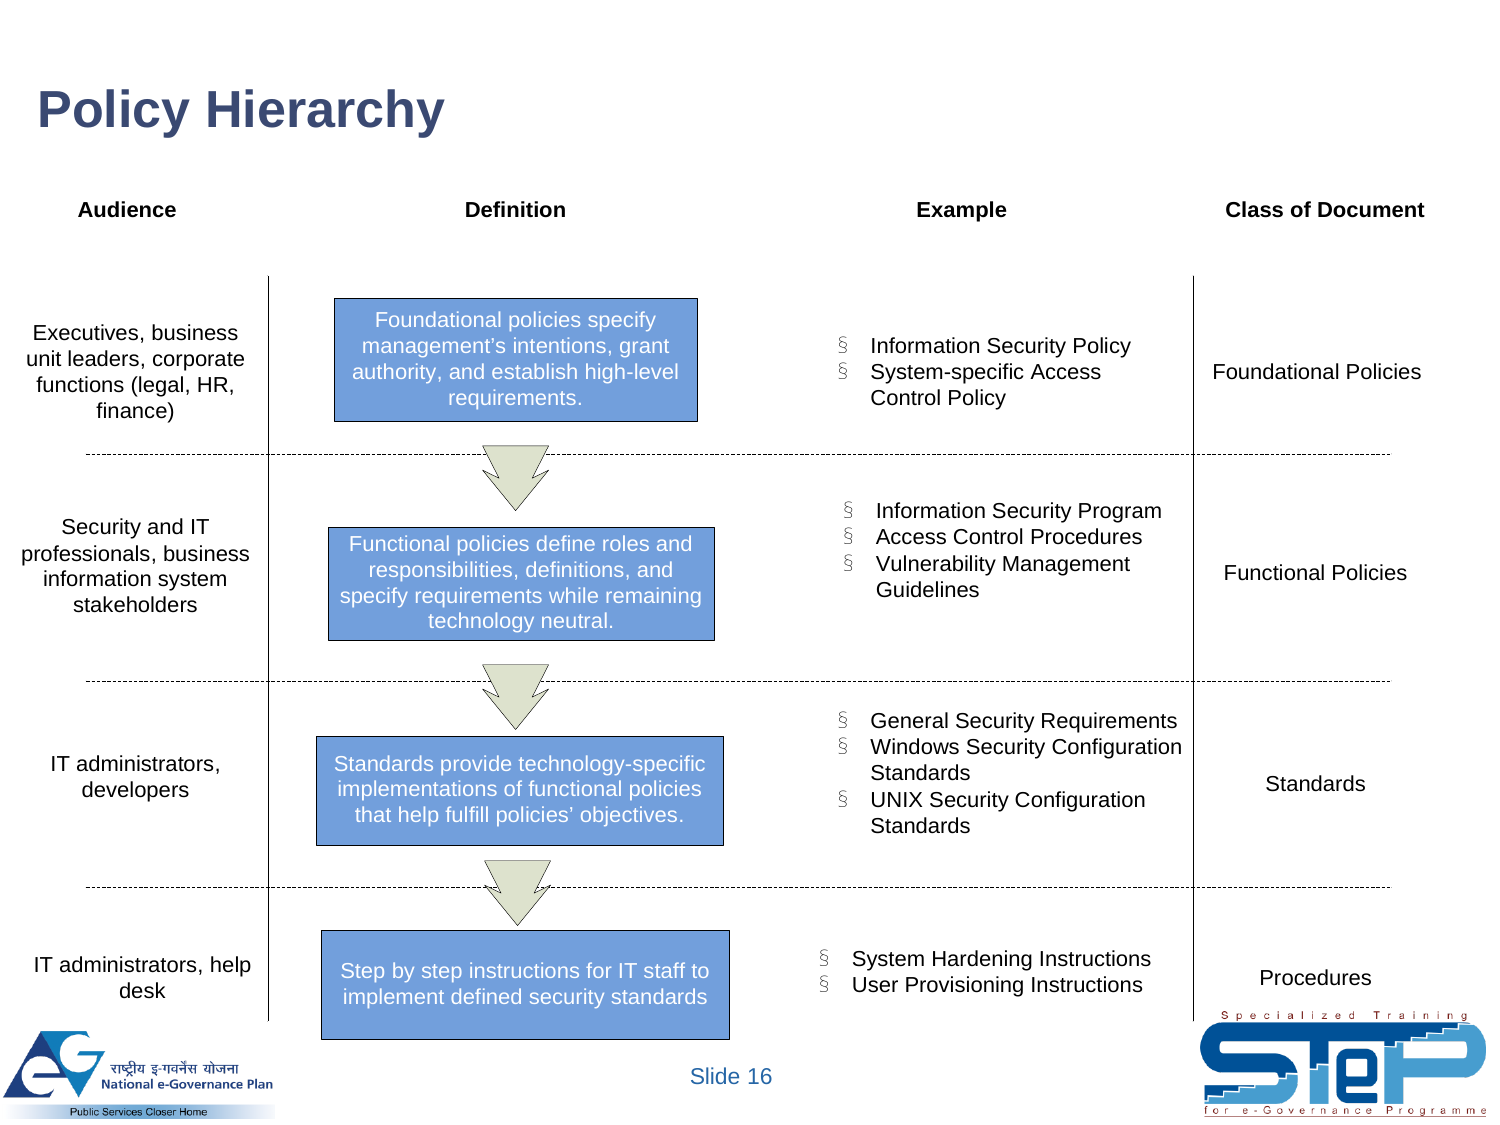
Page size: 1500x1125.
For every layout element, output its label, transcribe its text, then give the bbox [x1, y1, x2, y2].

picture [2, 1063, 275, 1119]
picture [1200, 1011, 1486, 1117]
title Policy Hierarchy [37, 75, 1445, 173]
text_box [0, 174, 1453, 1063]
